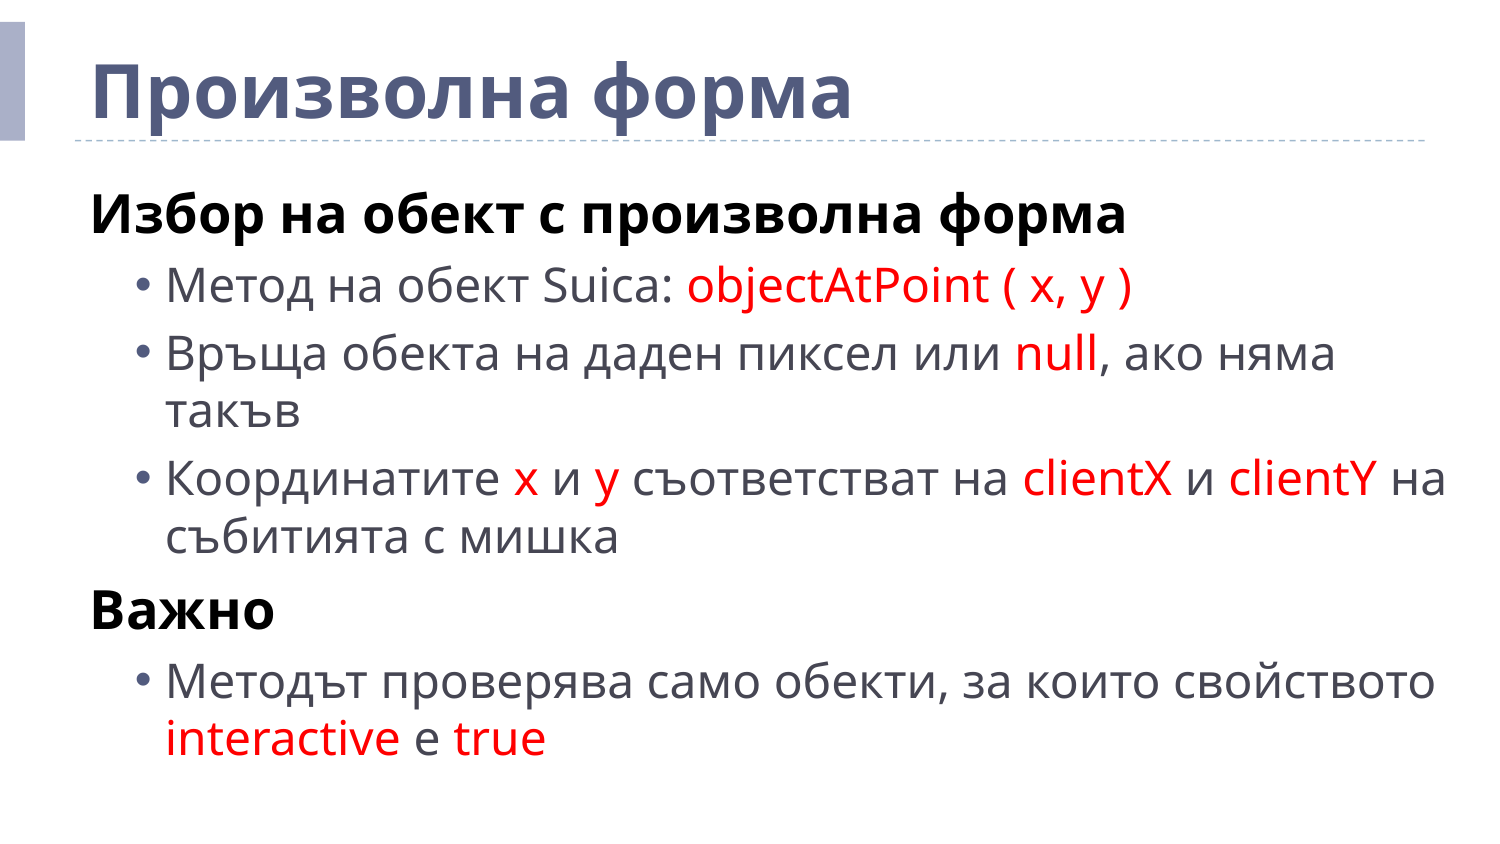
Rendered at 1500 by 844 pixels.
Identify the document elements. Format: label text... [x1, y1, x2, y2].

title Произволна форма [75, 18, 1475, 141]
list Избор на обект с произволна форма Метод на обект Suica: objectAtPoint ( x, y ) Връща обекта на даден пиксел или null, ако няма такъв Координатите x и y съответстват на clientX и clientY на събитията с мишка Важно Методът проверява само обекти, за които свойството interactive е true [75, 171, 1475, 835]
